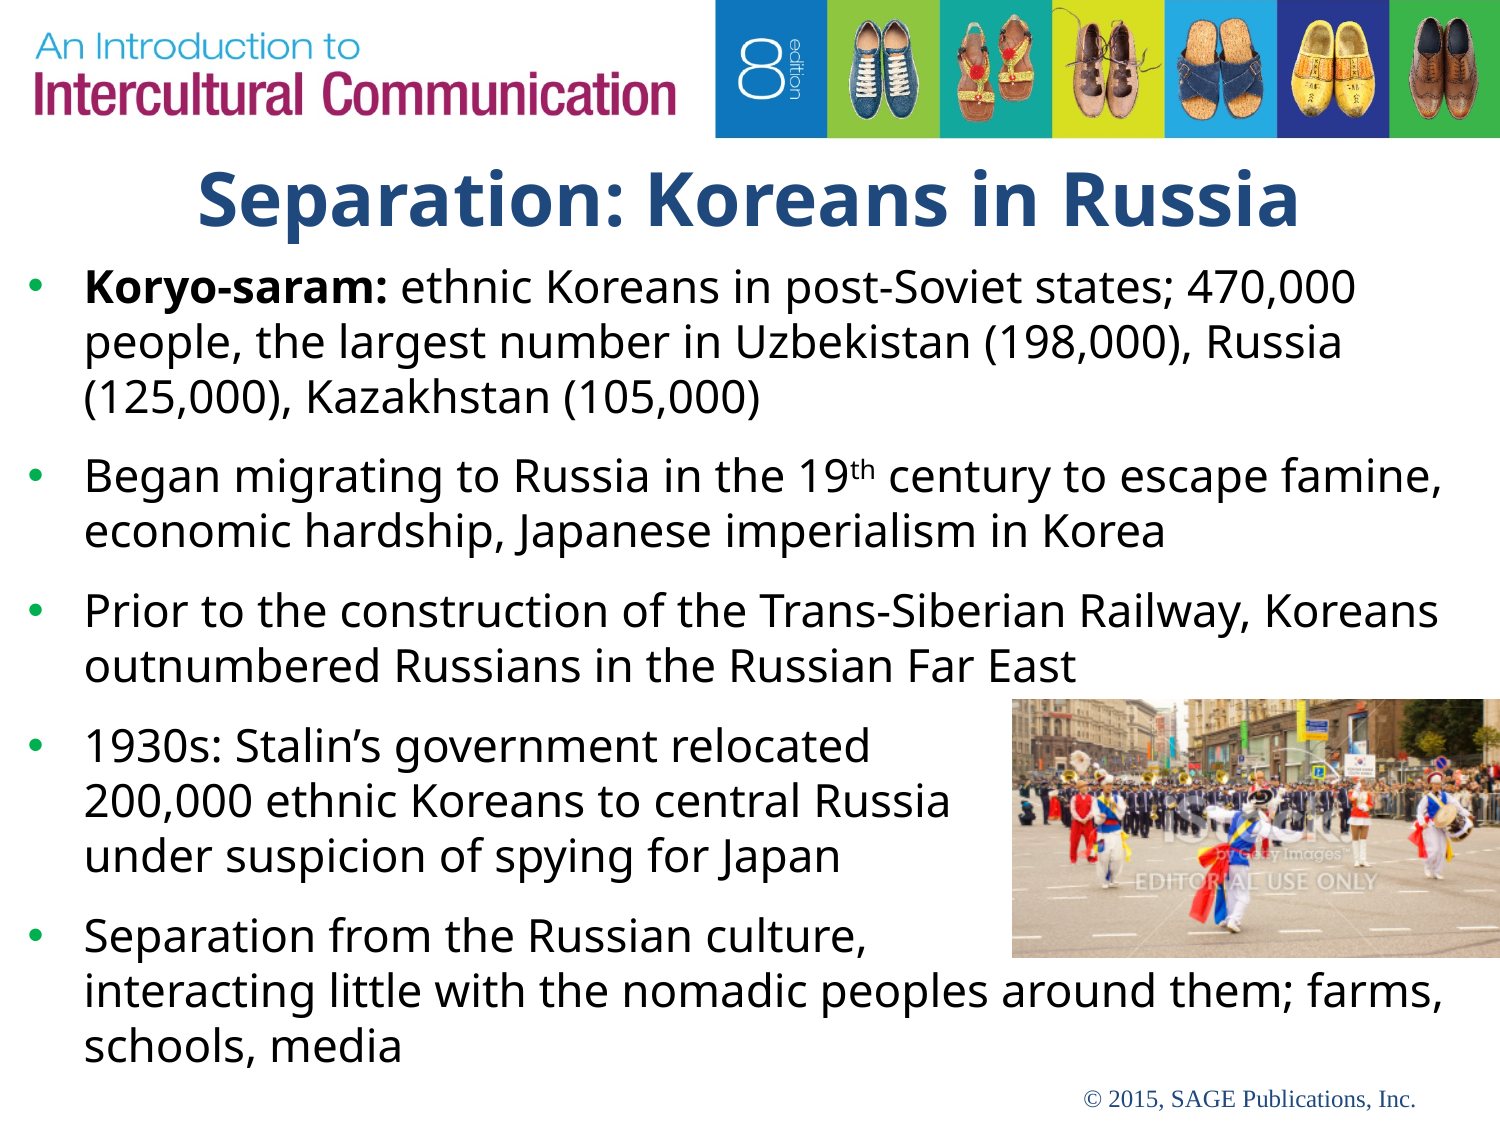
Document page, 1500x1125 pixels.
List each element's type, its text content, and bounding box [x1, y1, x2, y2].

picture [0, 0, 1500, 154]
list Koryo-saram: ethnic Koreans in post-Soviet states; 470,000 people, the largest number in Uzbekistan (198,000), Russia (125,000), Kazakhstan (105,000) Began migrating to Russia in the 19th century to escape famine, economic hardship, Japanese imperialism in Korea Prior to the construction of the Trans-Siberian Railway, Koreans outnumbered Russians in the Russian Far East 1930s: Stalin’s government relocated 200,000 ethnic Koreans to central Russia under suspicion of spying for Japan Separation from the Russian culture, interacting little with the nomadic peoples around them; farms, schools, media [12, 249, 1488, 1113]
title Separation: Koreans in Russia [0, 154, 1500, 238]
text_box © 2015, SAGE Publications, Inc. [1012, 1067, 1488, 1125]
picture [0, 238, 1500, 1125]
